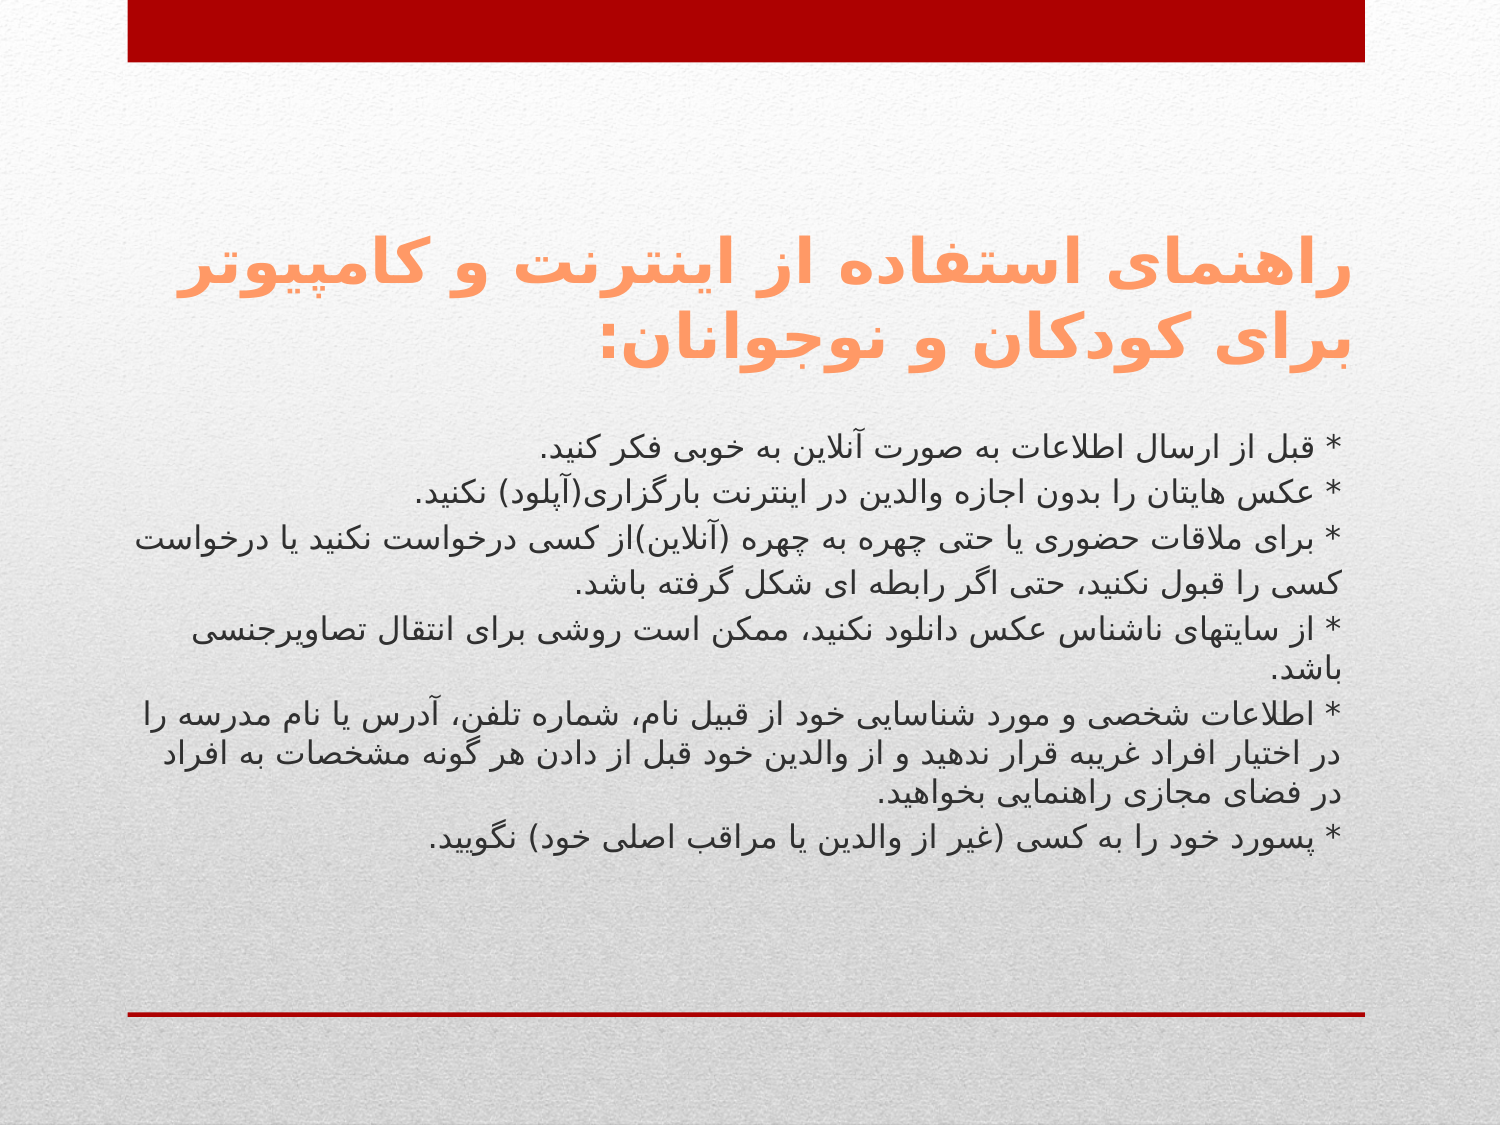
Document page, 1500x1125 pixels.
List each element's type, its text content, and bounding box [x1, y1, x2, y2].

title راهنمای استفاده از اینترنت و کامپیوتر برای کودکان و نوجوانان: [60, 181, 1371, 379]
list * قبل از ارسال اطلاعات به صورت آنلاین به خوبی فکر کنید. * عکس هایتان را بدون اجازه والدین در اینترنت بارگزاری(آپلود) نکنید. * برای ملاقات حضوری یا حتی چهره به چهره (آنلاین)از کسی درخواست نکنید یا درخواست کسی را قبول نکنید، حتی اگر رابطه ای شکل گرفته باشد. * از سایتهای ناشناس عکس دانلود نکنید، ممکن است روشی برای انتقال تصاویرجنسی باشد. * اطلاعات شخصی و مورد شناسایی خود از قبیل نام، شماره تلفن، آدرس یا نام مدرسه را در اختیار افراد غریبه قرار ندهید و از والدین خود قبل از دادن هر گونه مشخصات به افراد در فضای مجازی راهنمایی بخواهید. * پسورد خود را به کسی (غیر از والدین یا مراقب اصلی خود) نگویید. [117, 417, 1358, 903]
